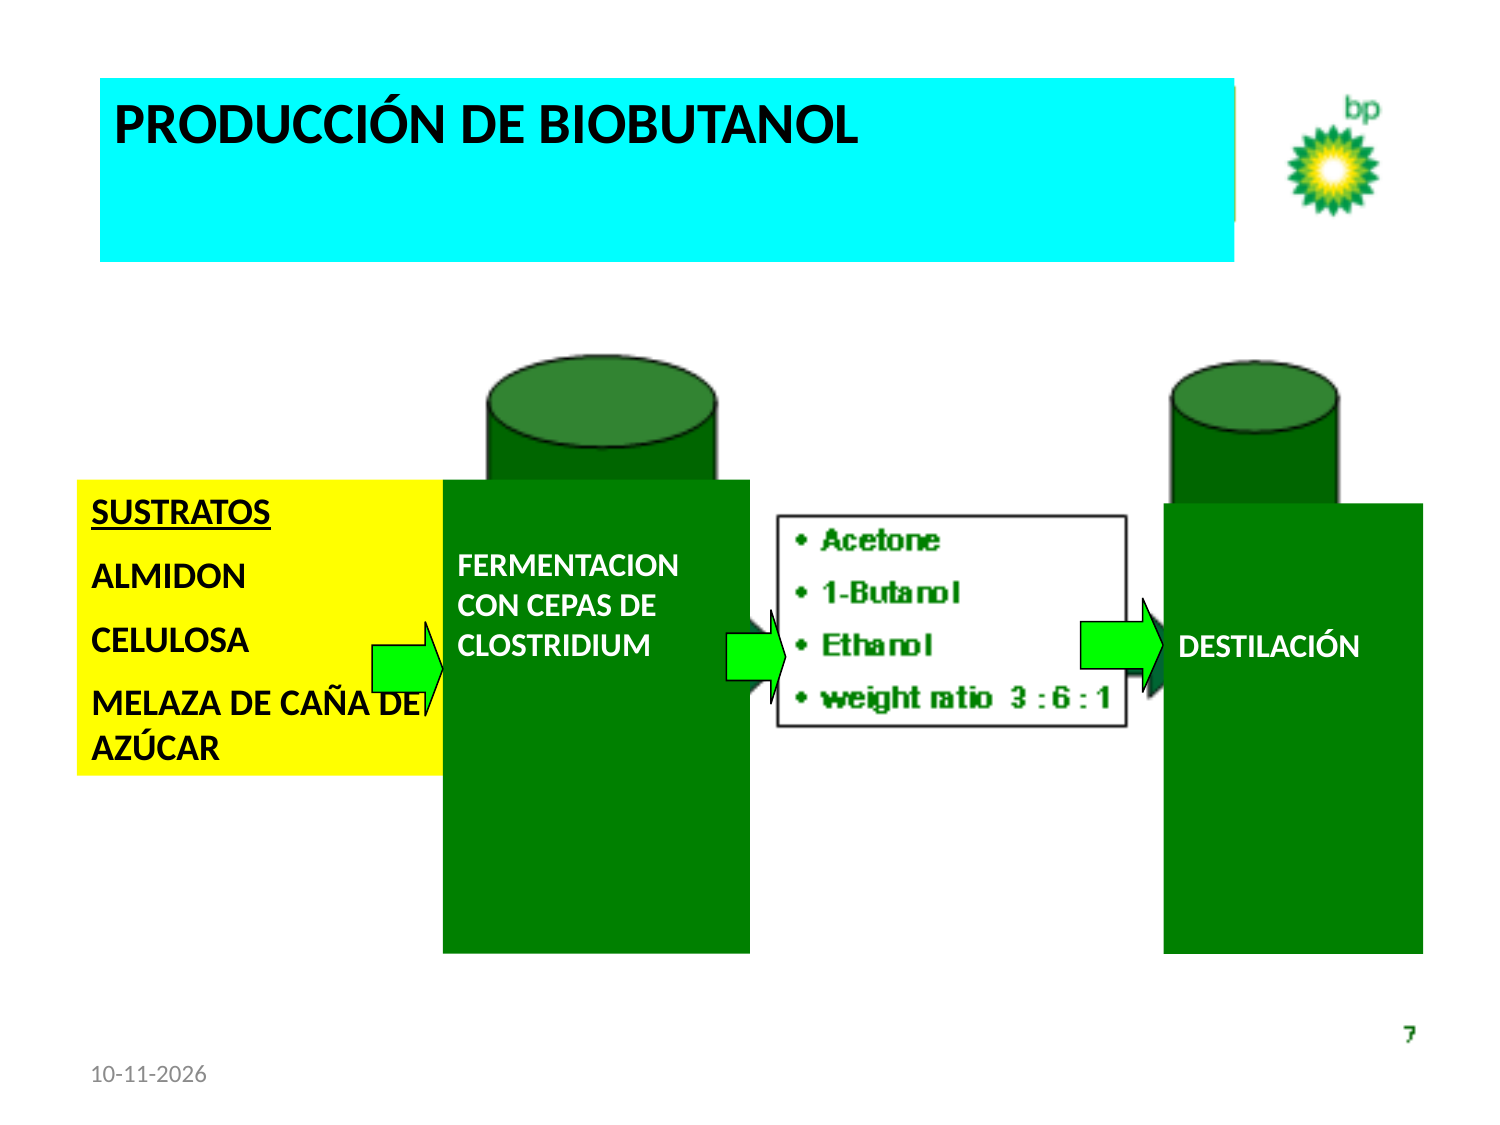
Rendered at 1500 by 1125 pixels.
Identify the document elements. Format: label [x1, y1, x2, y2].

picture [99, 54, 1427, 1050]
text_box [76, 479, 1424, 980]
slide_number [75, 1042, 425, 1103]
